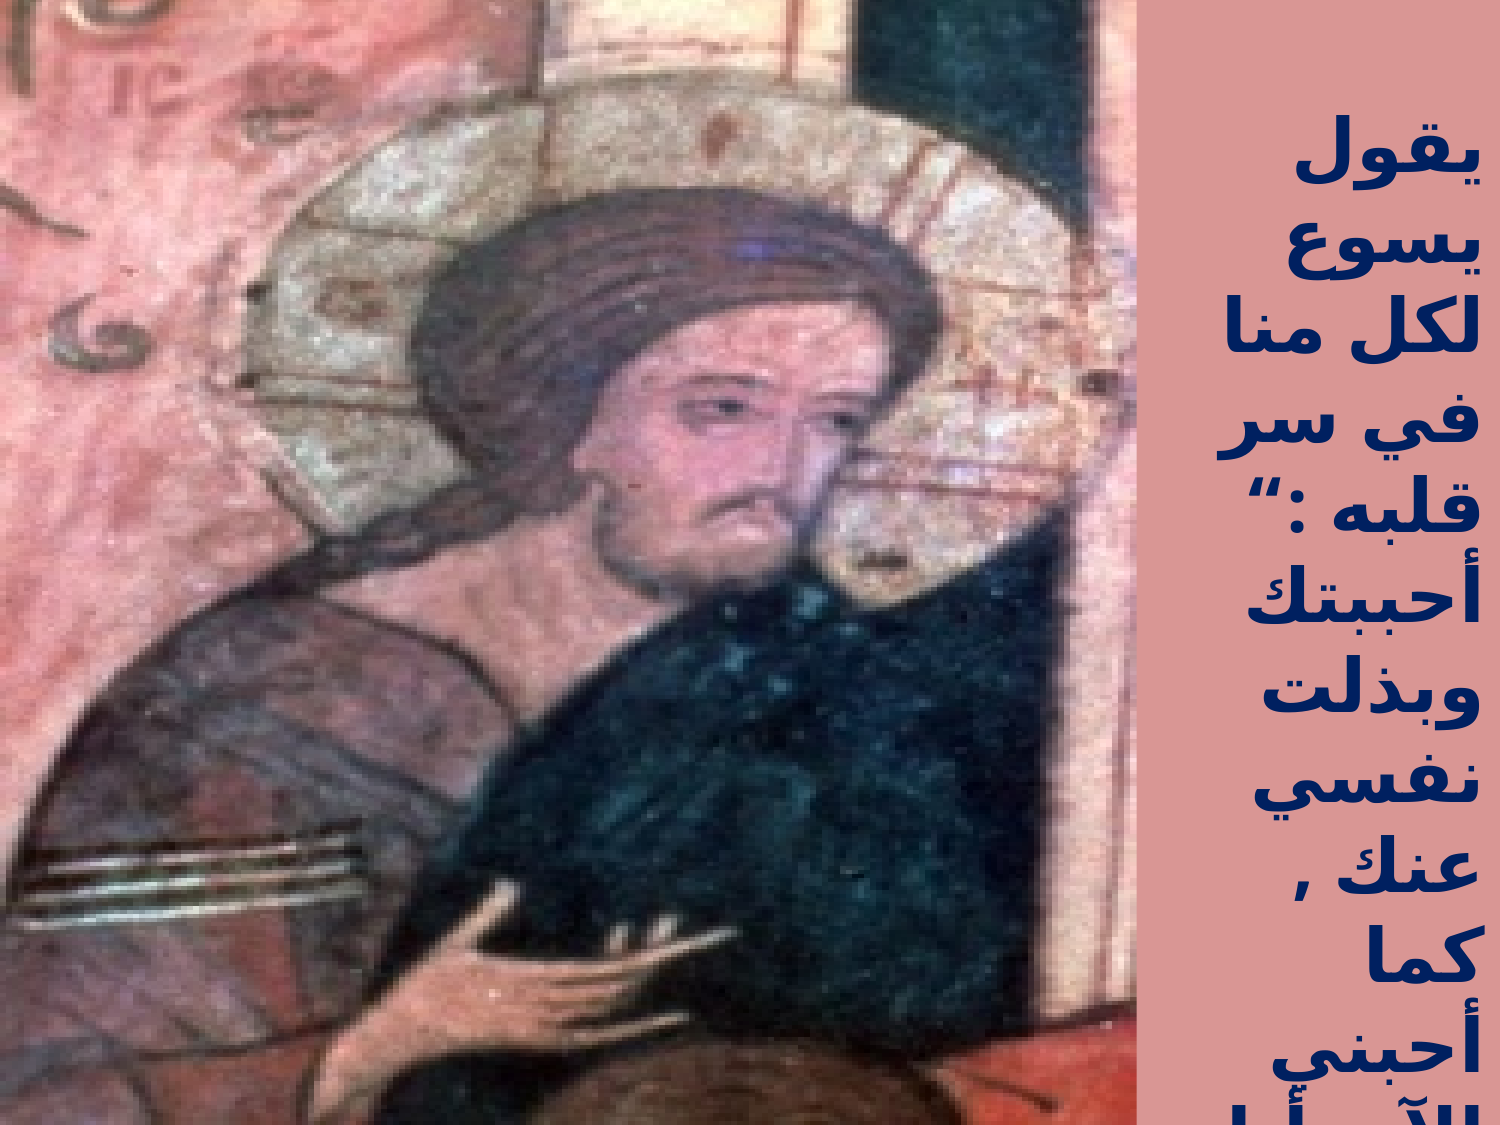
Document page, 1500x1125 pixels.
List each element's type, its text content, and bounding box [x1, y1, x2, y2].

text_box يقول يسوع لكل منا في سر قلبه :“ أحببتك وبذلت نفسي عنك , كما أحبني الآب أنا كذلك أحببتكم . أثبتوا في محبتي [1138, 0, 1500, 1125]
picture [0, 0, 1137, 1125]
